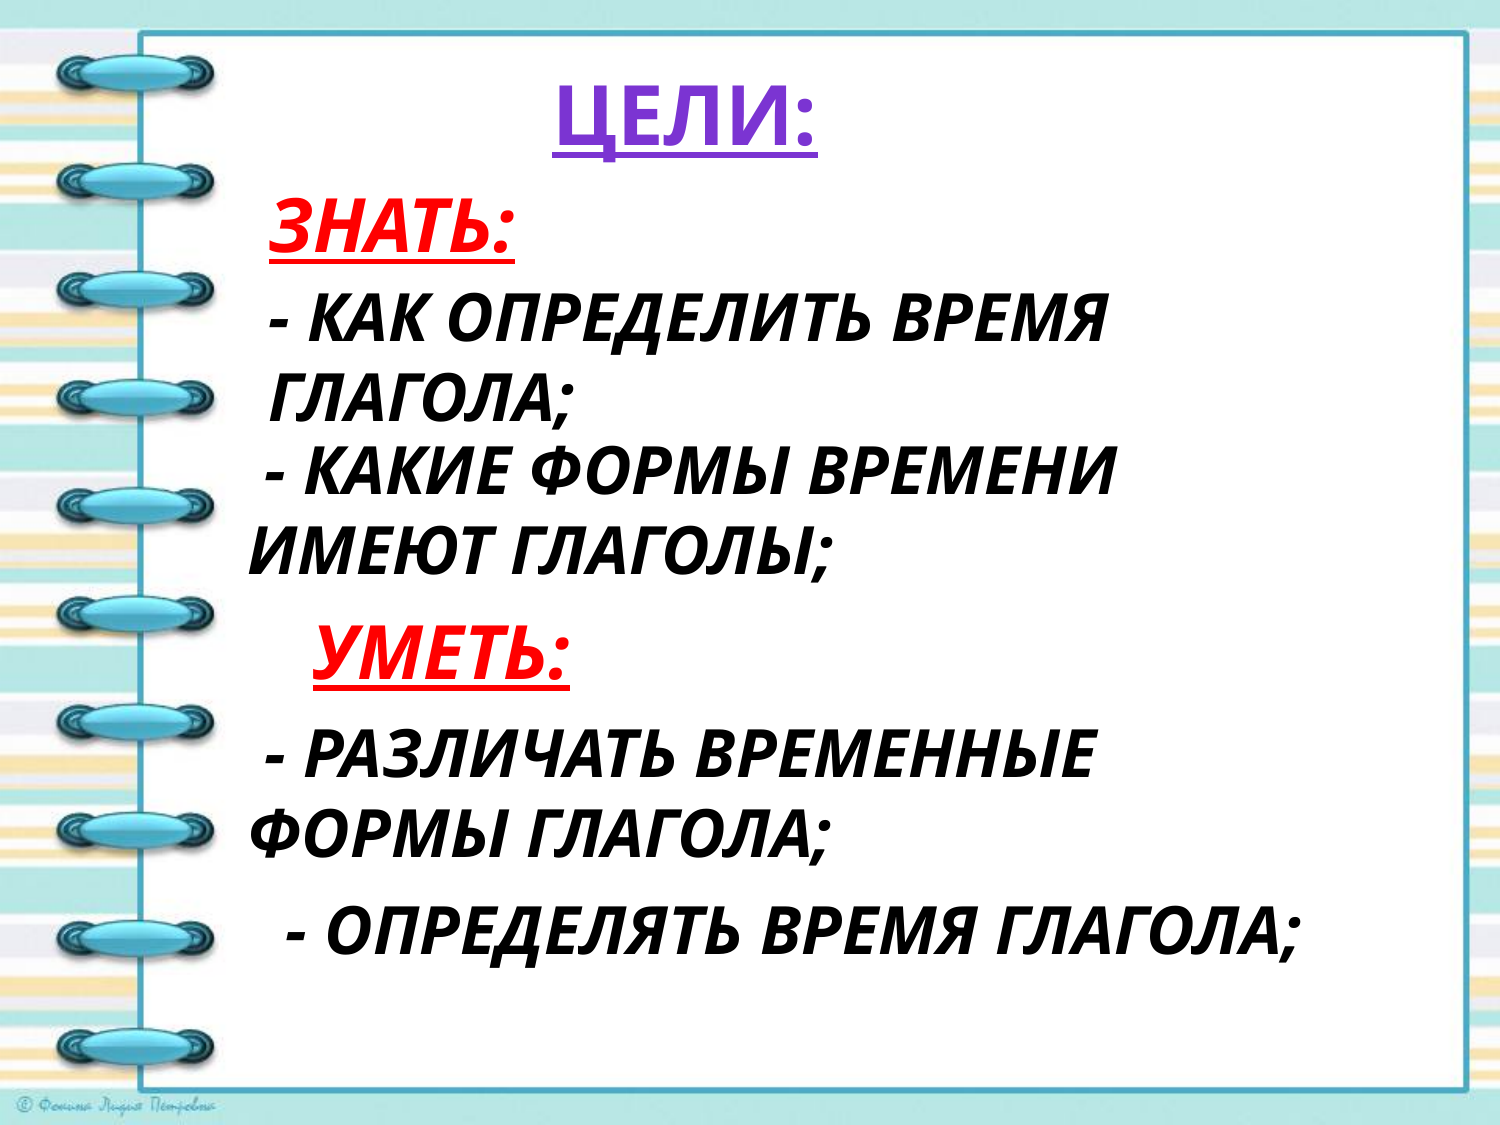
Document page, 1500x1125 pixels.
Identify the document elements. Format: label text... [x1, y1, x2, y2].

text_box - КАК ОПРЕДЕЛИТЬ ВРЕМЯ ГЛАГОЛА; [253, 267, 1459, 442]
text_box - ОПРЕДЕЛЯТЬ ВРЕМЯ ГЛАГОЛА; [271, 880, 1424, 975]
text_box УМЕТЬ: [297, 597, 668, 703]
text_box ЦЕЛИ: [537, 54, 857, 170]
picture [0, 0, 1500, 1125]
text_box - КАКИЕ ФОРМЫ ВРЕМЕНИ ИМЕЮТ ГЛАГОЛЫ; [232, 420, 1383, 596]
text_box - РАЗЛИЧАТЬ ВРЕМЕННЫЕ ФОРМЫ ГЛАГОЛА; [232, 703, 1400, 879]
text_box ЗНАТЬ: [253, 170, 632, 267]
